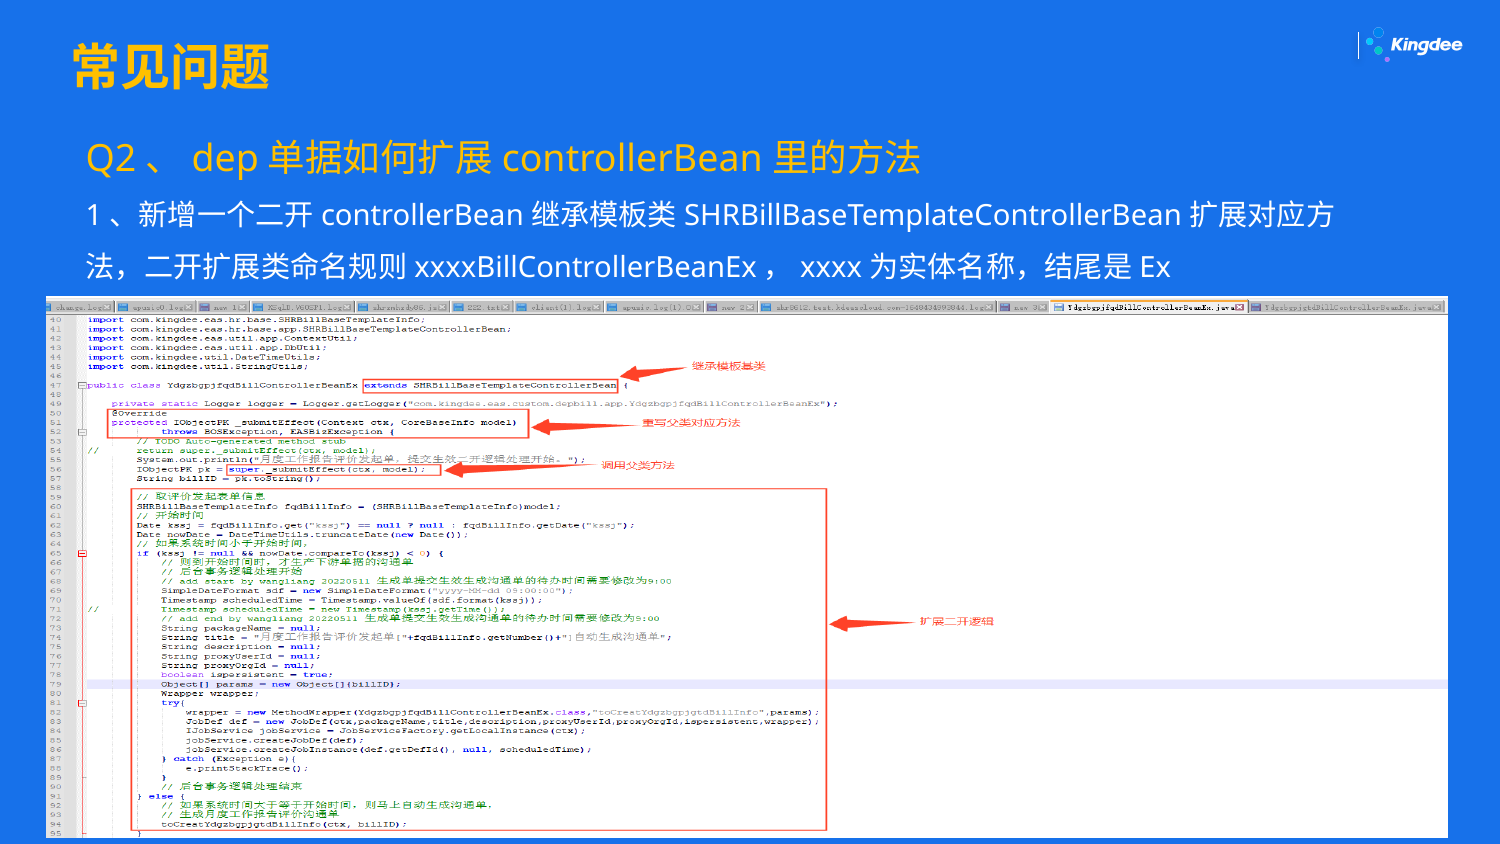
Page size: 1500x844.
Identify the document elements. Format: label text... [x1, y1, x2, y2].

title 常见问题 [70, 35, 1449, 122]
text_box Q2、dep单据如何扩展controllerBean里的方法 1、新增一个二开controllerBean继承模板类SHRBillBaseTemplateControllerBean扩展对应方法，二开扩展类命名规则xxxxBillControllerBeanEx，xxxx为实体名称，结尾是Ex [70, 103, 1357, 291]
picture [45, 295, 1448, 838]
picture [1350, 15, 1466, 76]
